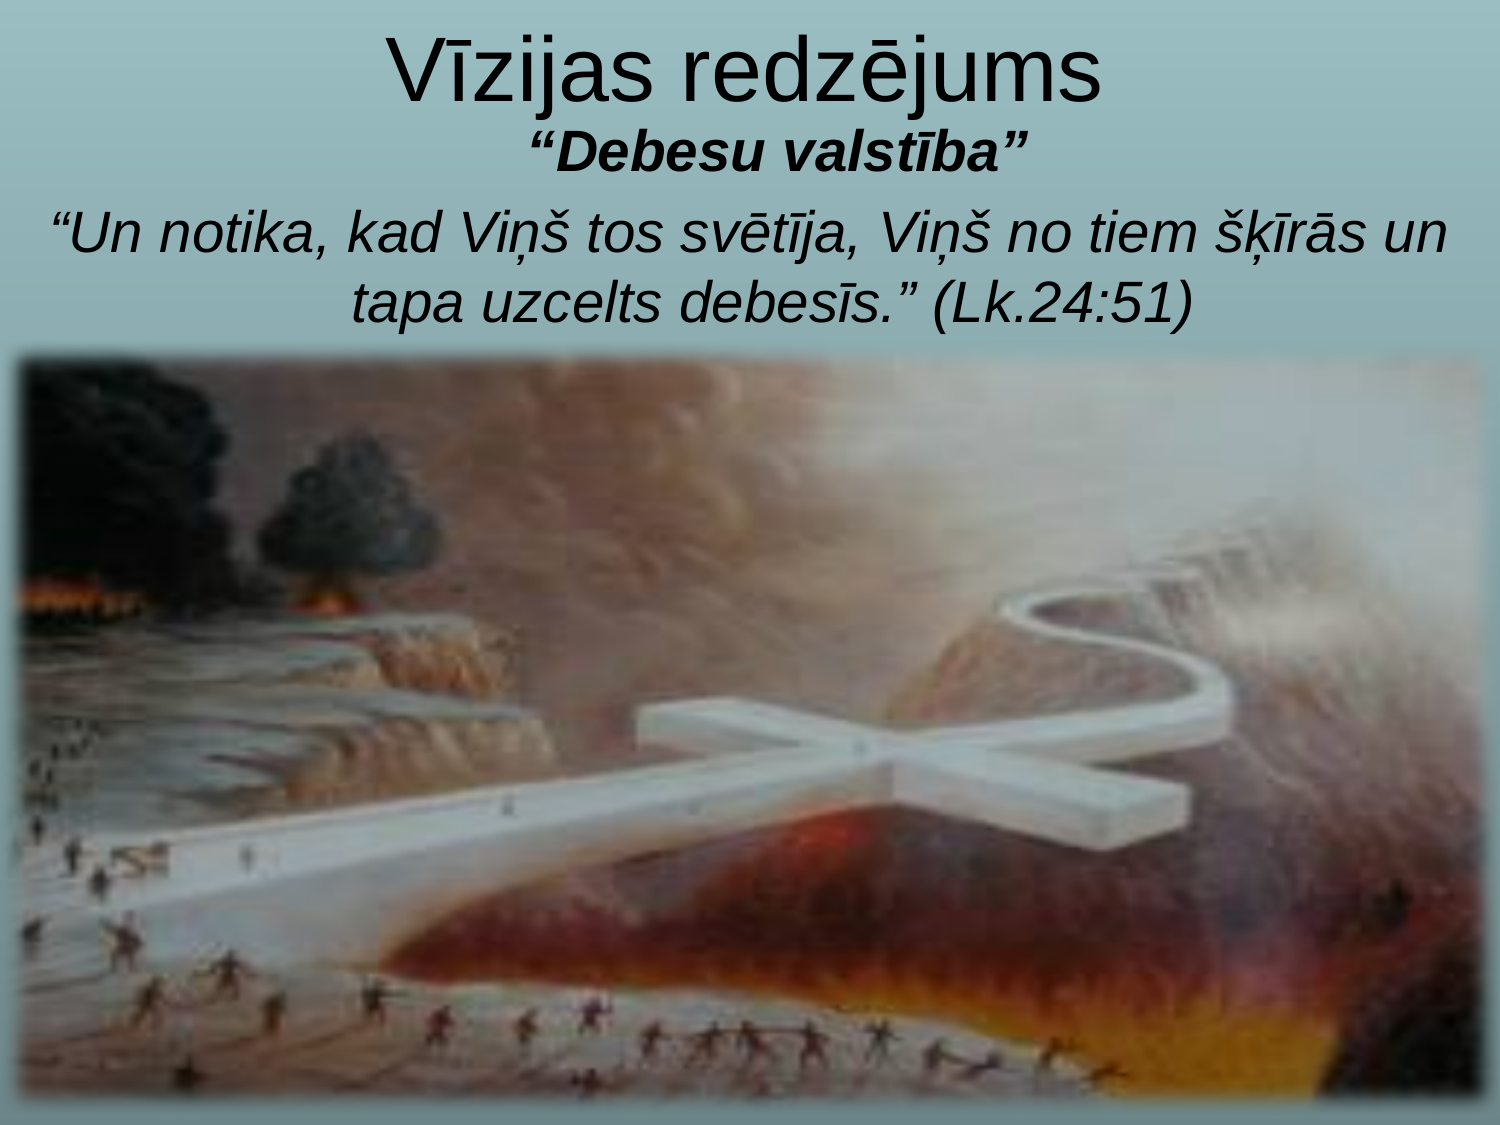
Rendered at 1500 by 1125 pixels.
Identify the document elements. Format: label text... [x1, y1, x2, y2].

list “Debesu valstība” “Un notika, kad Viņš tos svētīja, Viņš no tiem šķīrās un tapa uzcelts debesīs.” (Lk.24:51) [0, 105, 1500, 200]
picture [0, 339, 1500, 1118]
title Vīzijas redzējums [70, 0, 1421, 105]
